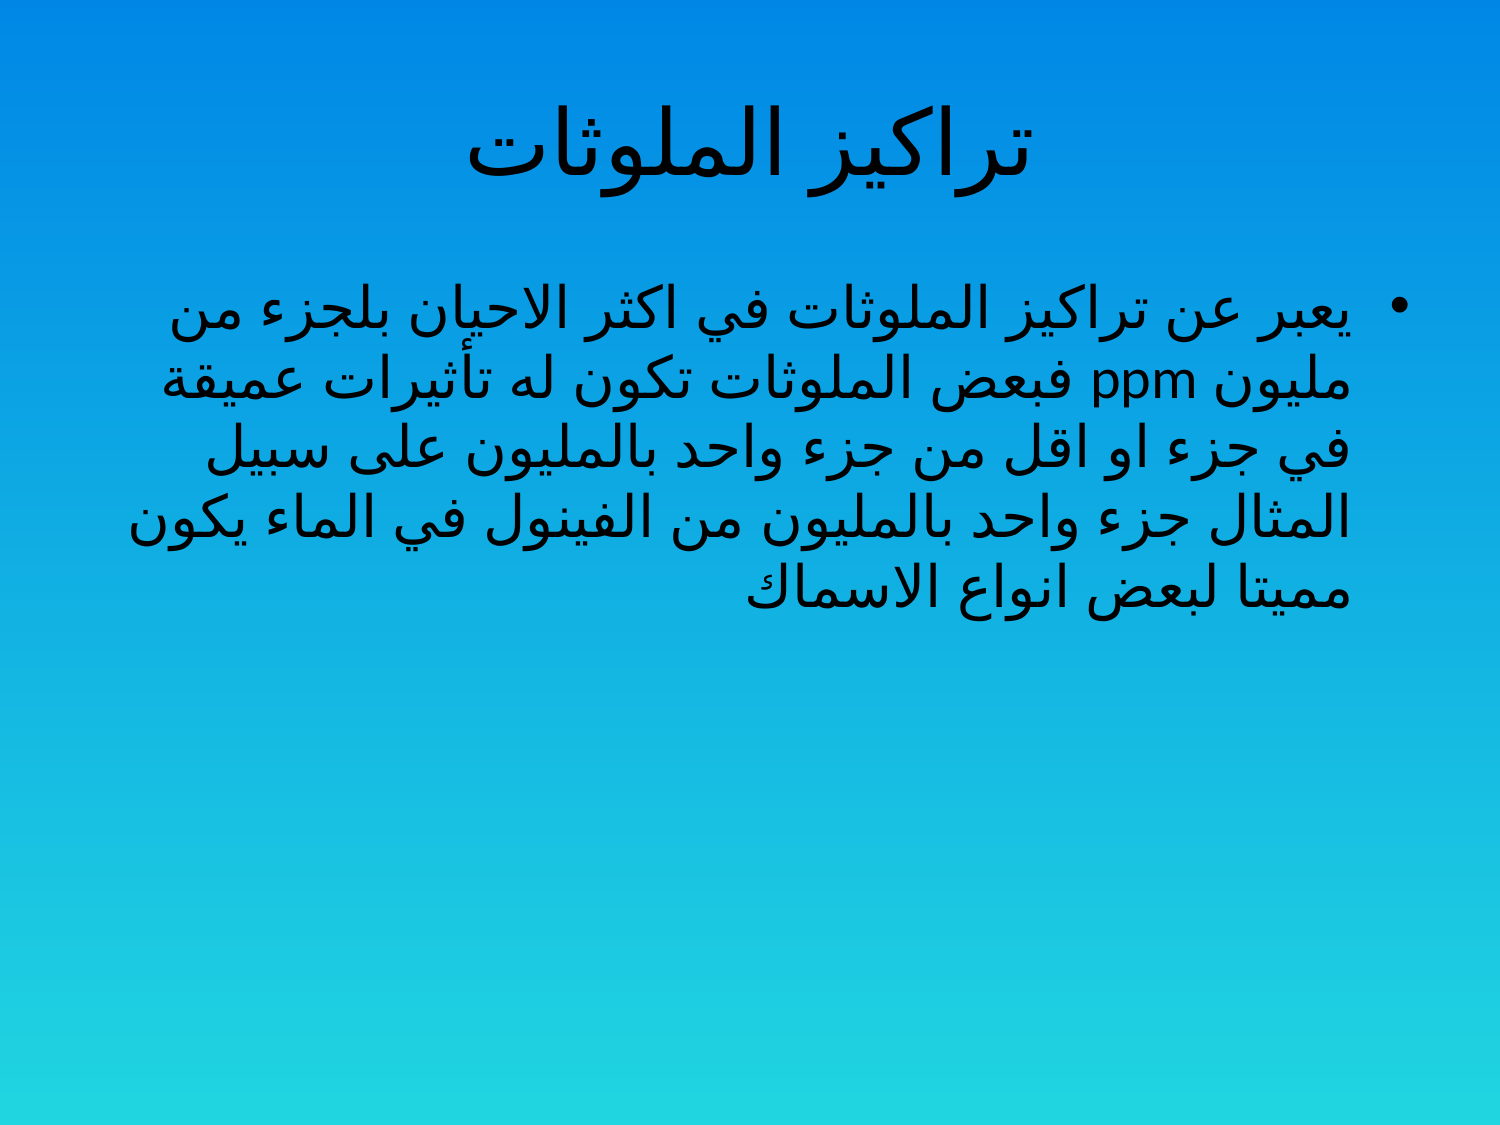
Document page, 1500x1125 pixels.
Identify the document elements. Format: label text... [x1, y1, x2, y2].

title تراكيز الملوثات [75, 45, 1425, 233]
list يعبر عن تراكيز الملوثات في اكثر الاحيان بلجزء من مليون ppm فبعض الملوثات تكون له تأثيرات عميقة في جزء او اقل من جزء واحد بالمليون على سبيل المثال جزء واحد بالمليون من الفينول في الماء يكون مميتا لبعض انواع الاسماك [75, 262, 1425, 1005]
